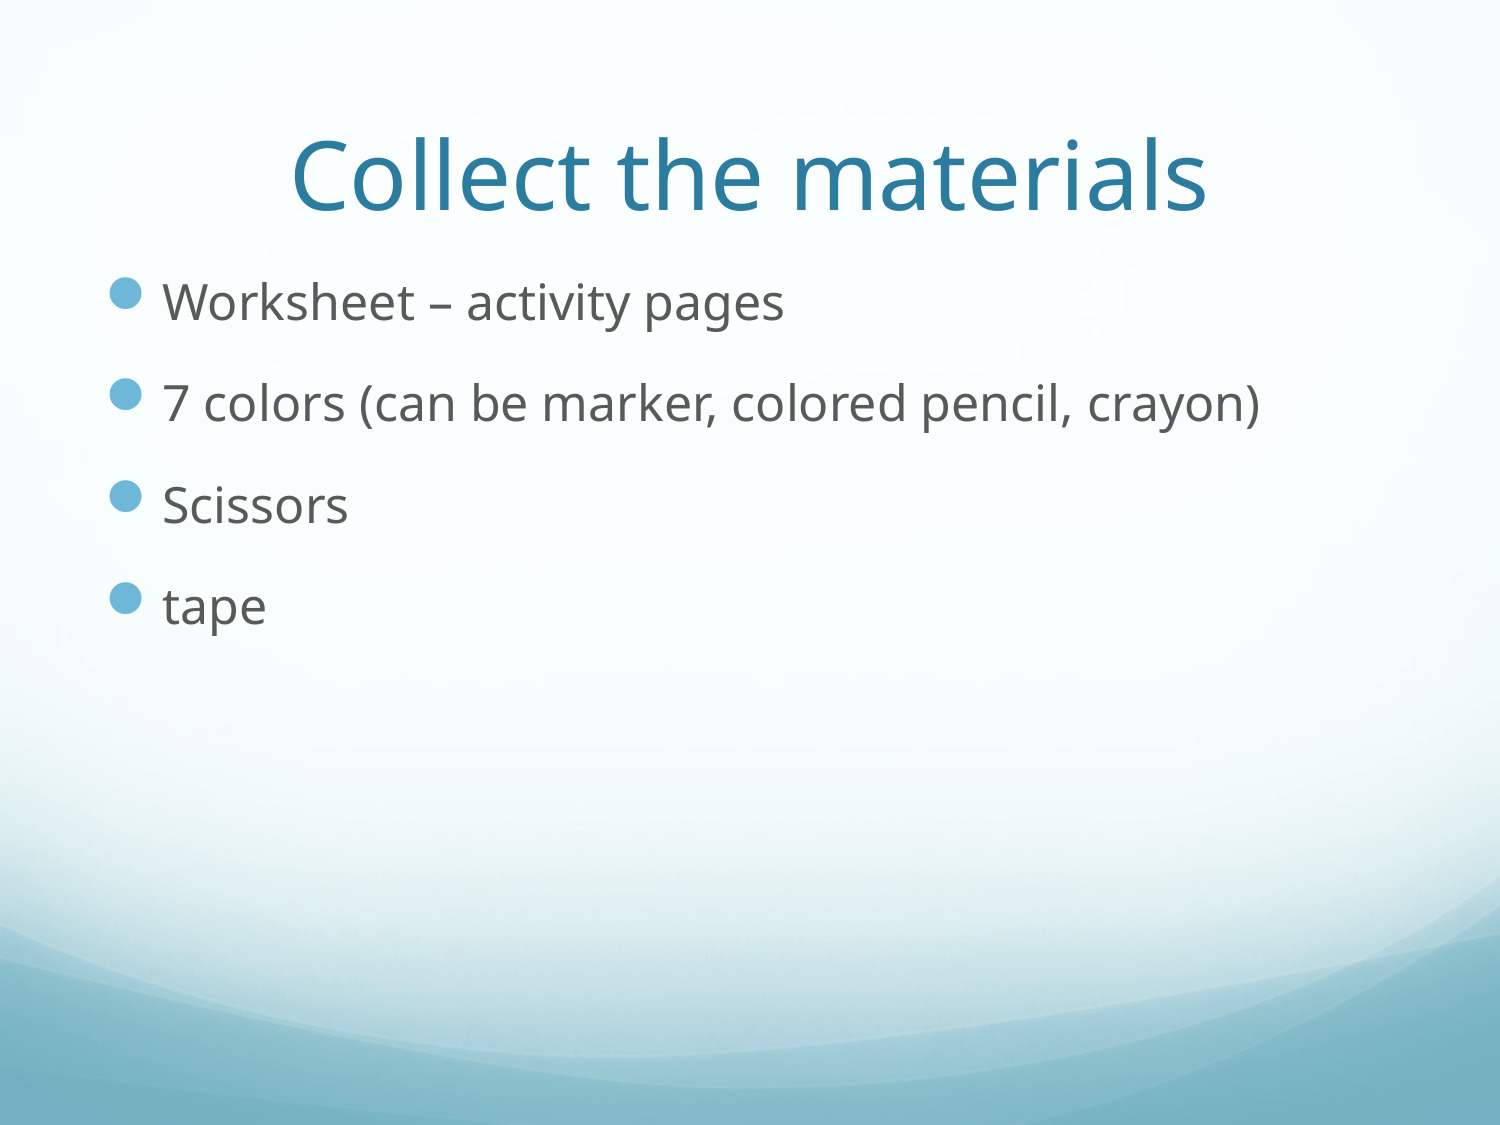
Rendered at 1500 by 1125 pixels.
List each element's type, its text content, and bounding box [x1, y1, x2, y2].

title Collect the materials [90, 17, 1410, 237]
list Worksheet – activity pages 7 colors (can be marker, colored pencil, crayon) Scissors tape [90, 262, 1410, 975]
